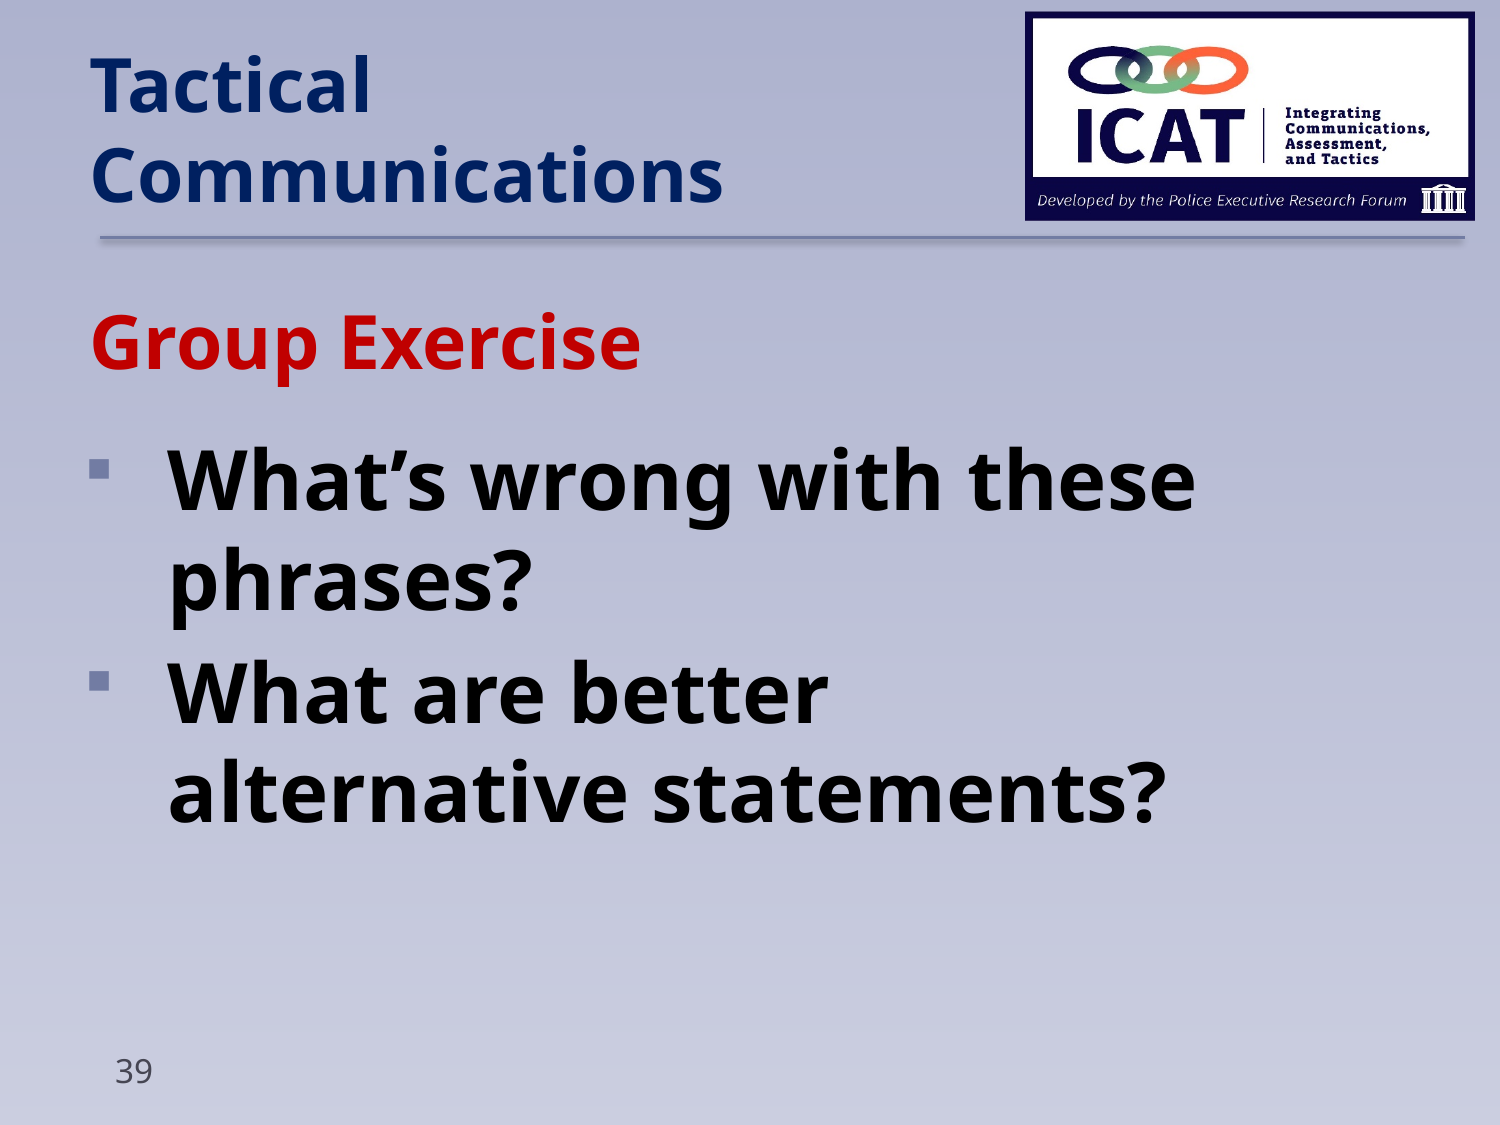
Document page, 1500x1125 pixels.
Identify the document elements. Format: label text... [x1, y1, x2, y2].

picture [1024, 11, 1476, 221]
list [75, 225, 1425, 287]
list [75, 393, 1425, 1010]
slide_number 39 [100, 1042, 426, 1103]
text_box Group Exercise [74, 287, 1425, 393]
text_box What’s wrong with these phrases? What are better alternative statements? [75, 412, 1325, 1038]
title Tactical Communications [75, 24, 1018, 225]
